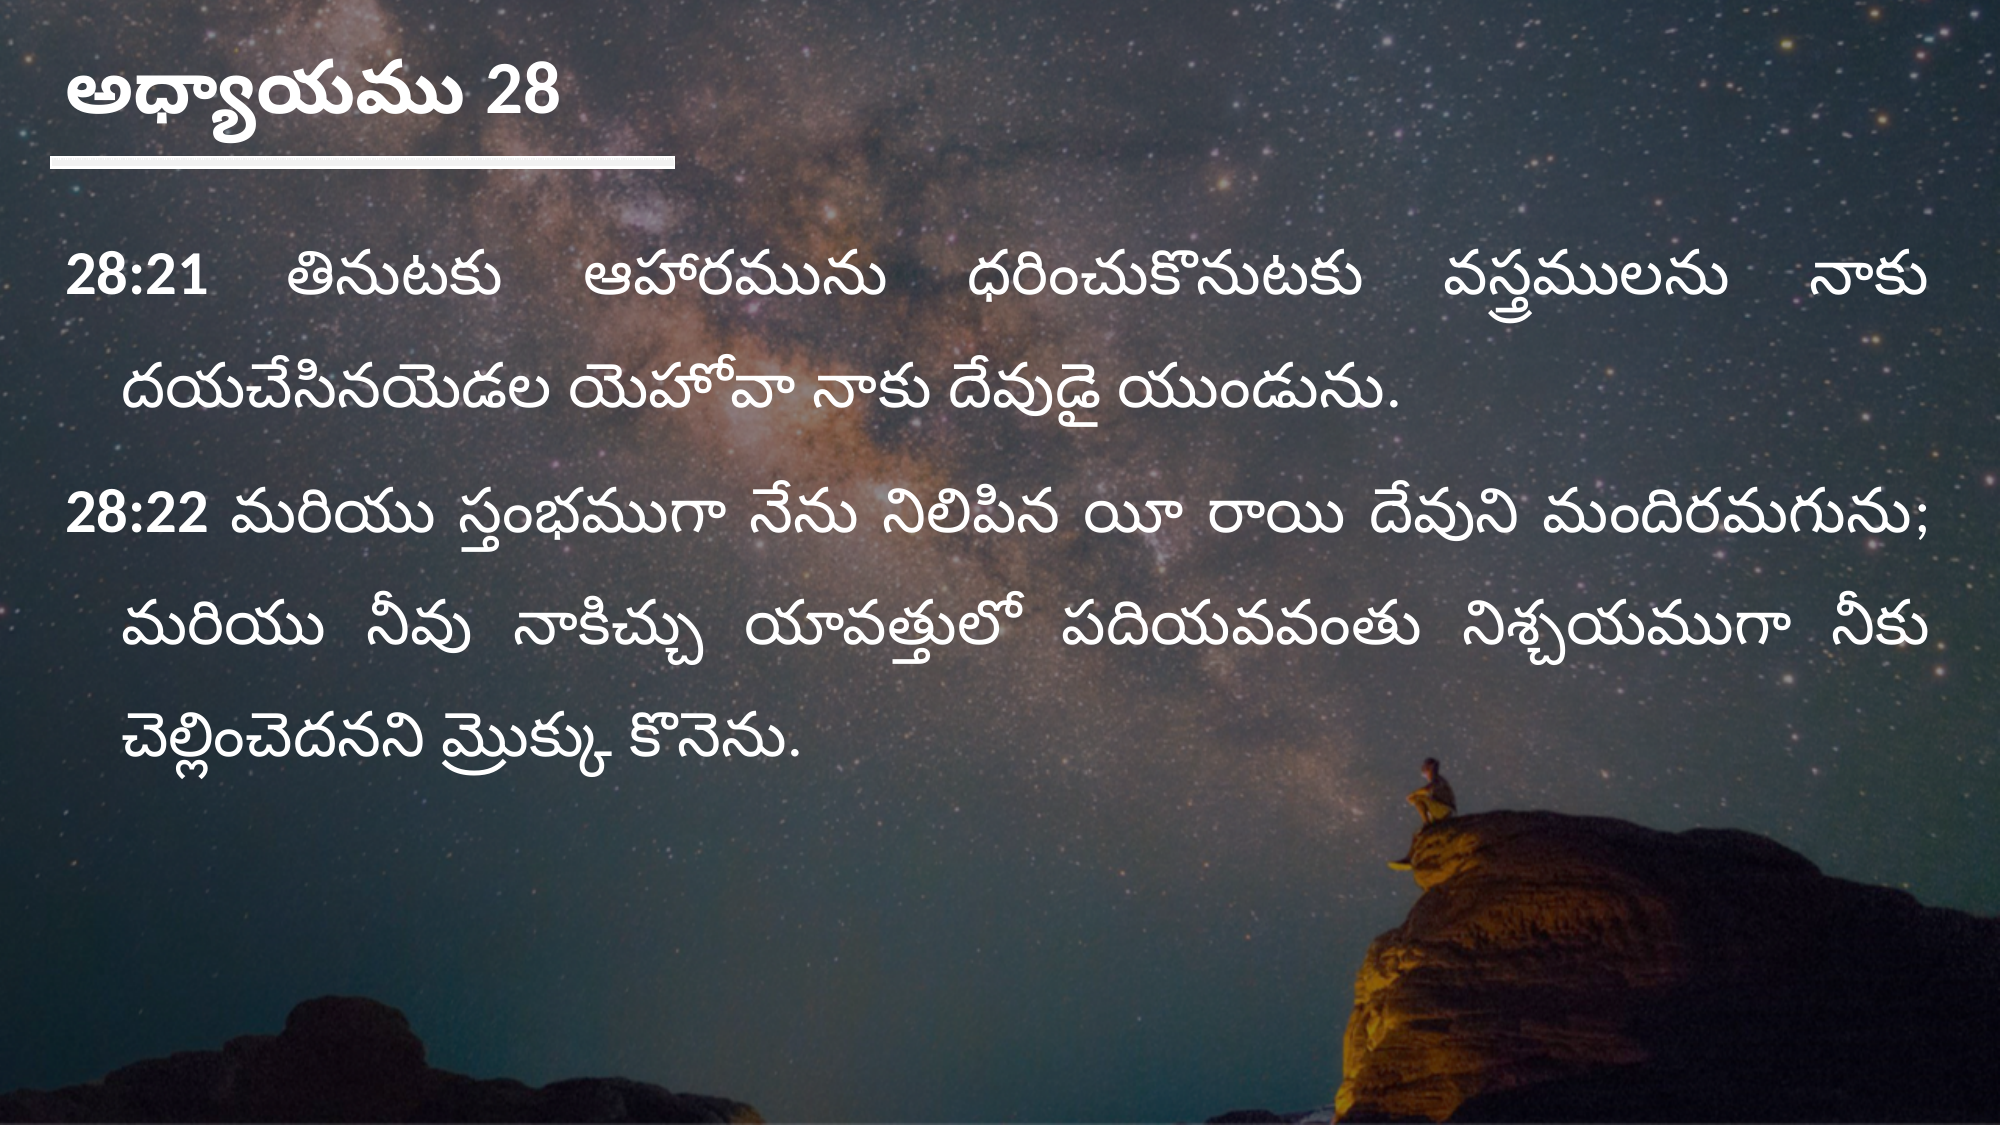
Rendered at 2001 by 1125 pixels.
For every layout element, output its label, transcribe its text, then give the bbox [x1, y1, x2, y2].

picture [0, 0, 2000, 1125]
list 28:21 తినుటకు ఆహారమును ధరించుకొనుటకు వస్త్రములను నాకు దయచేసినయెడల యెహోవా నాకు దేవుడై యుండును. 28:22 మరియు స్తంభముగా నేను నిలిపిన యీ రాయి దేవుని మందిరమగును; మరియు నీవు నాకిచ్చు యావత్తులో పదియవవంతు నిశ్చయముగా నీకు చెల్లించెదనని మ్రొక్కు కొనెను. [50, 187, 1946, 1063]
title అధ్యాయము 28 [50, 0, 1925, 167]
